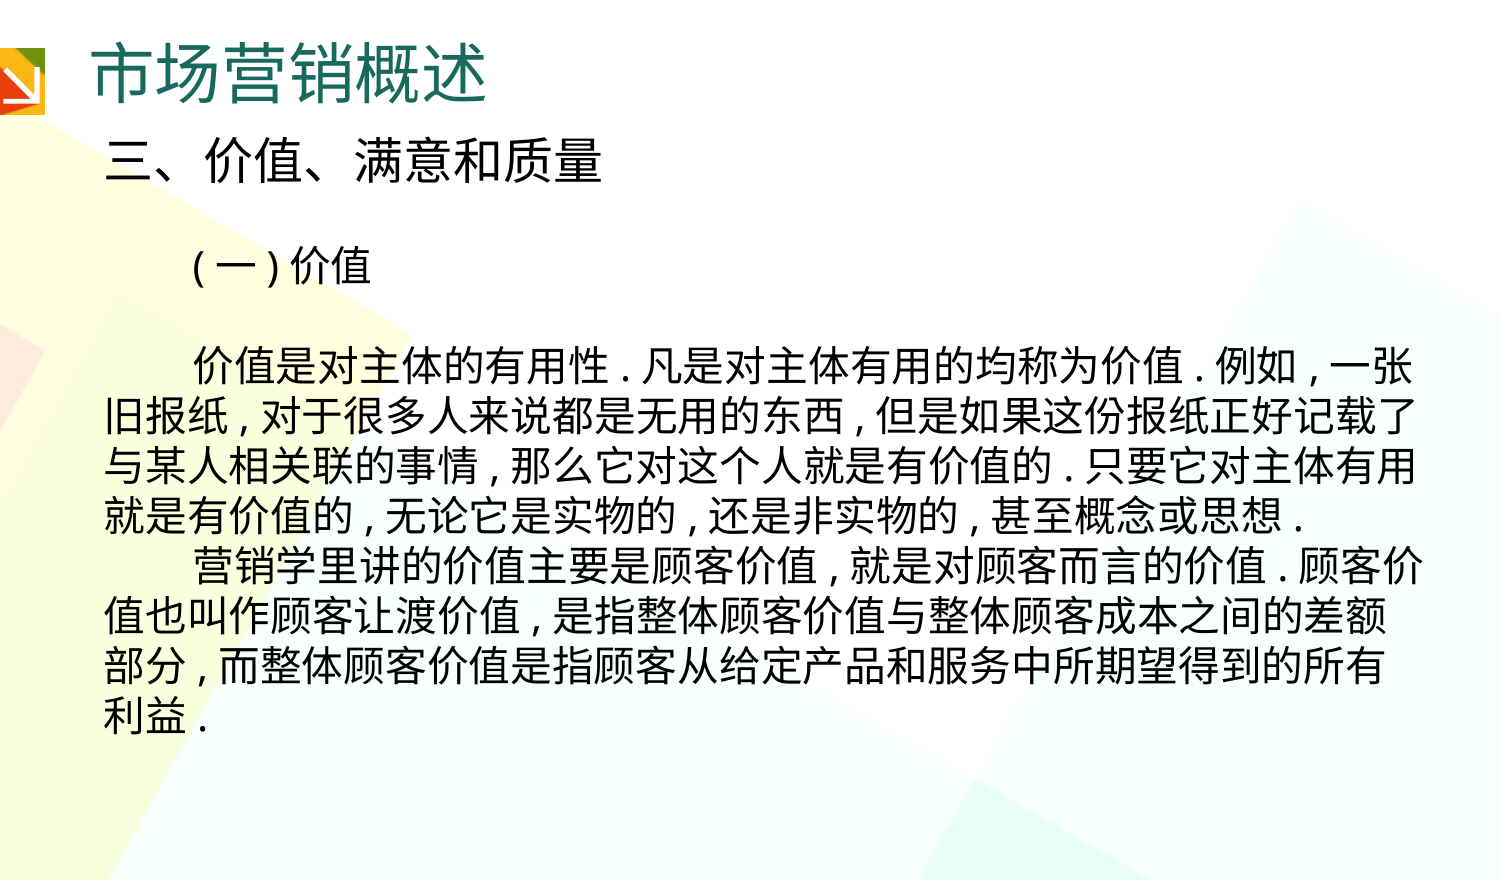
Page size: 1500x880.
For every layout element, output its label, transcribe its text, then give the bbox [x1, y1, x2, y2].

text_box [0, 48, 45, 115]
text_box 市场营销概述 [73, 24, 504, 120]
text_box 三、价值、满意和质量 (一)价值 价值是对主体的有用性.凡是对主体有用的均称为价值.例如,一张旧报纸,对于很多人来说都是无用的东西,但是如果这份报纸正好记载了与某人相关联的事情,那么它对这个人就是有价值的.只要它对主体有用就是有价值的,无论它是实物的,还是非实物的,甚至概念或思想. 营销学里讲的价值主要是顾客价值,就是对顾客而言的价值.顾客价值也叫作顾客让渡价值,是指整体顾客价值与整体顾客成本之间的差额部分,而整体顾客价值是指顾客从给定产品和服务中所期望得到的所有利益. [88, 122, 1442, 748]
